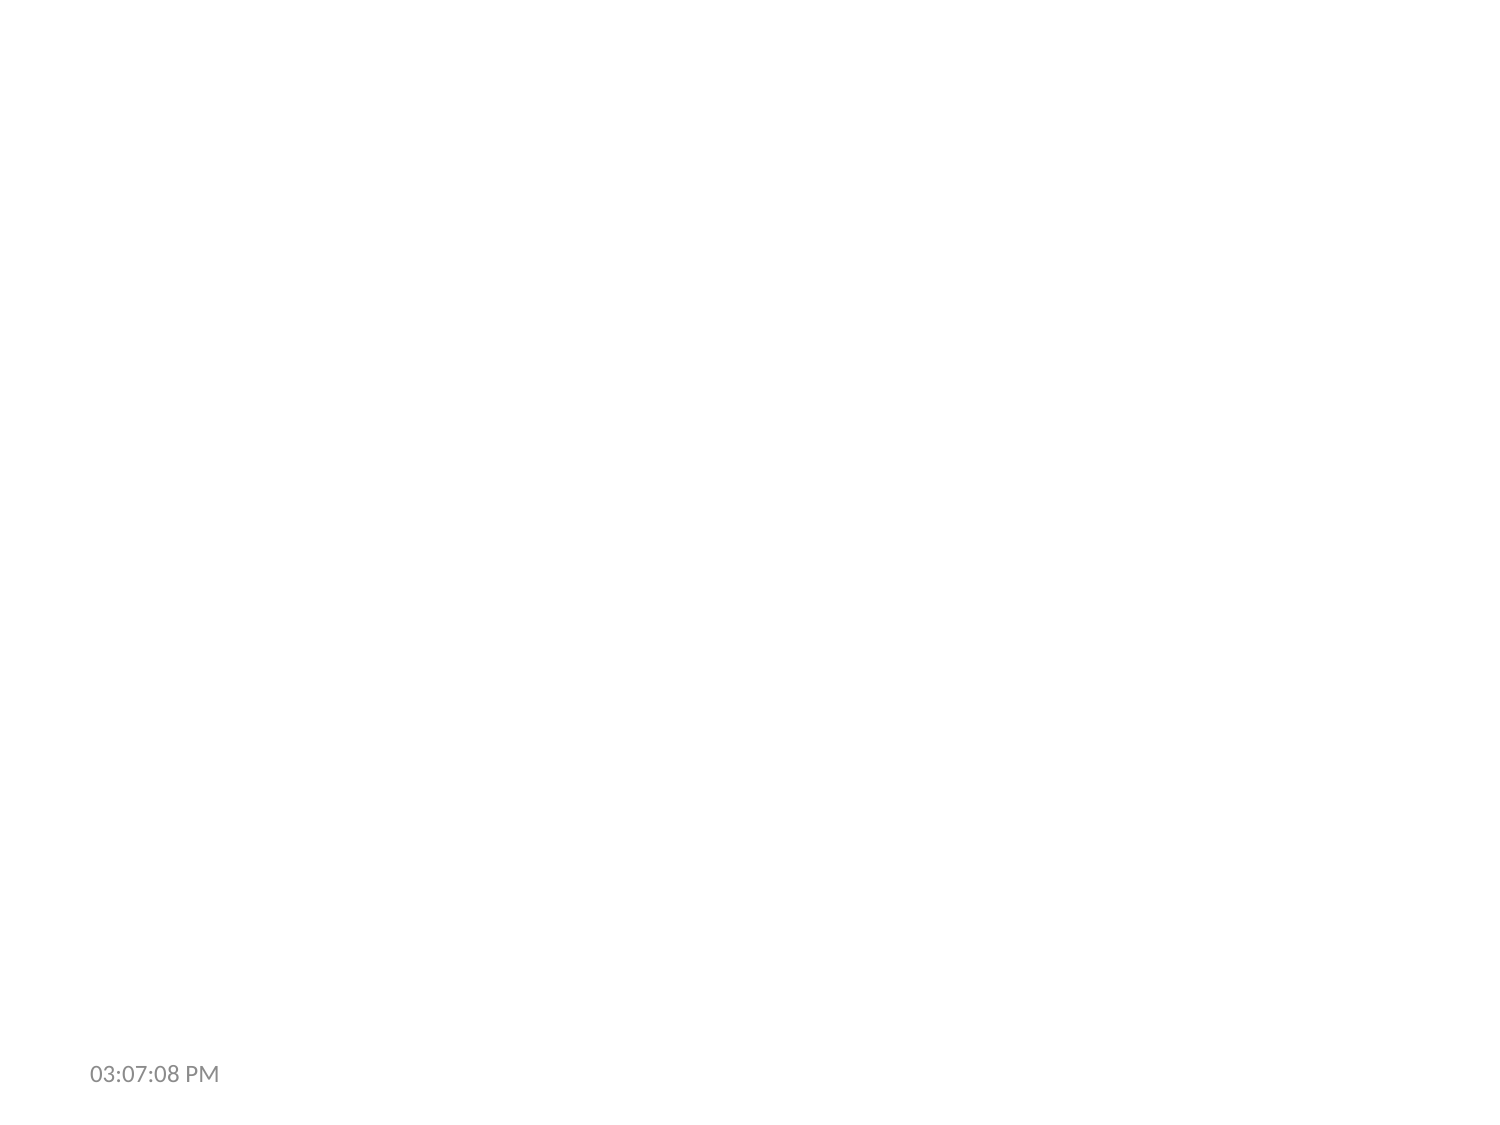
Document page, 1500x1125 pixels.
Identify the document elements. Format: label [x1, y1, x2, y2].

slide_number [75, 1042, 425, 1103]
